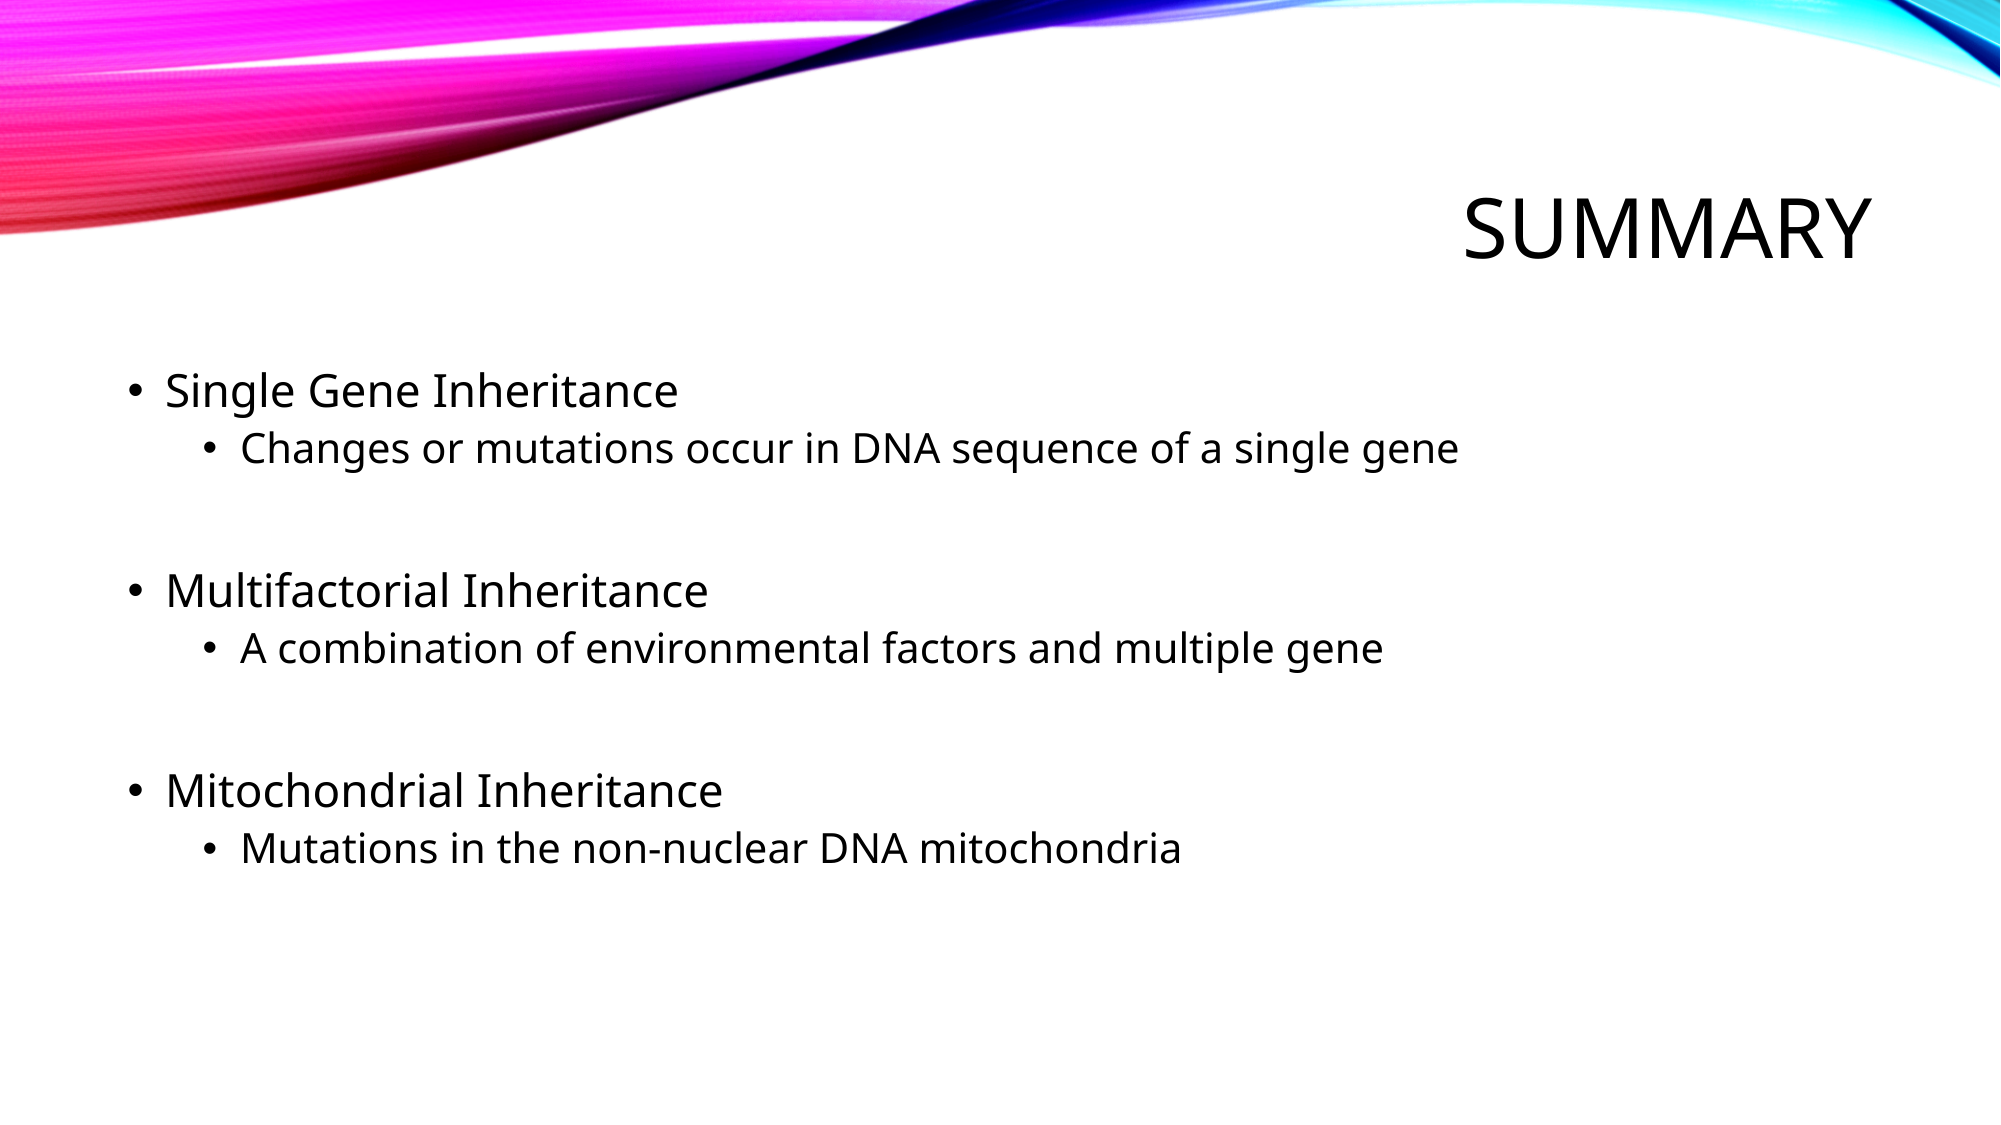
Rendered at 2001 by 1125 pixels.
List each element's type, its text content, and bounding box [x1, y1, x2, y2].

list Single Gene Inheritance Changes or mutations occur in DNA sequence of a single gene Multifactorial Inheritance A combination of environmental factors and multiple gene Mitochondrial Inheritance Mutations in the non-nuclear DNA mitochondria [112, 360, 1888, 1021]
picture [0, 0, 2000, 237]
title summary [474, 125, 1888, 338]
picture [1910, 0, 2000, 45]
picture [1890, 0, 2000, 75]
